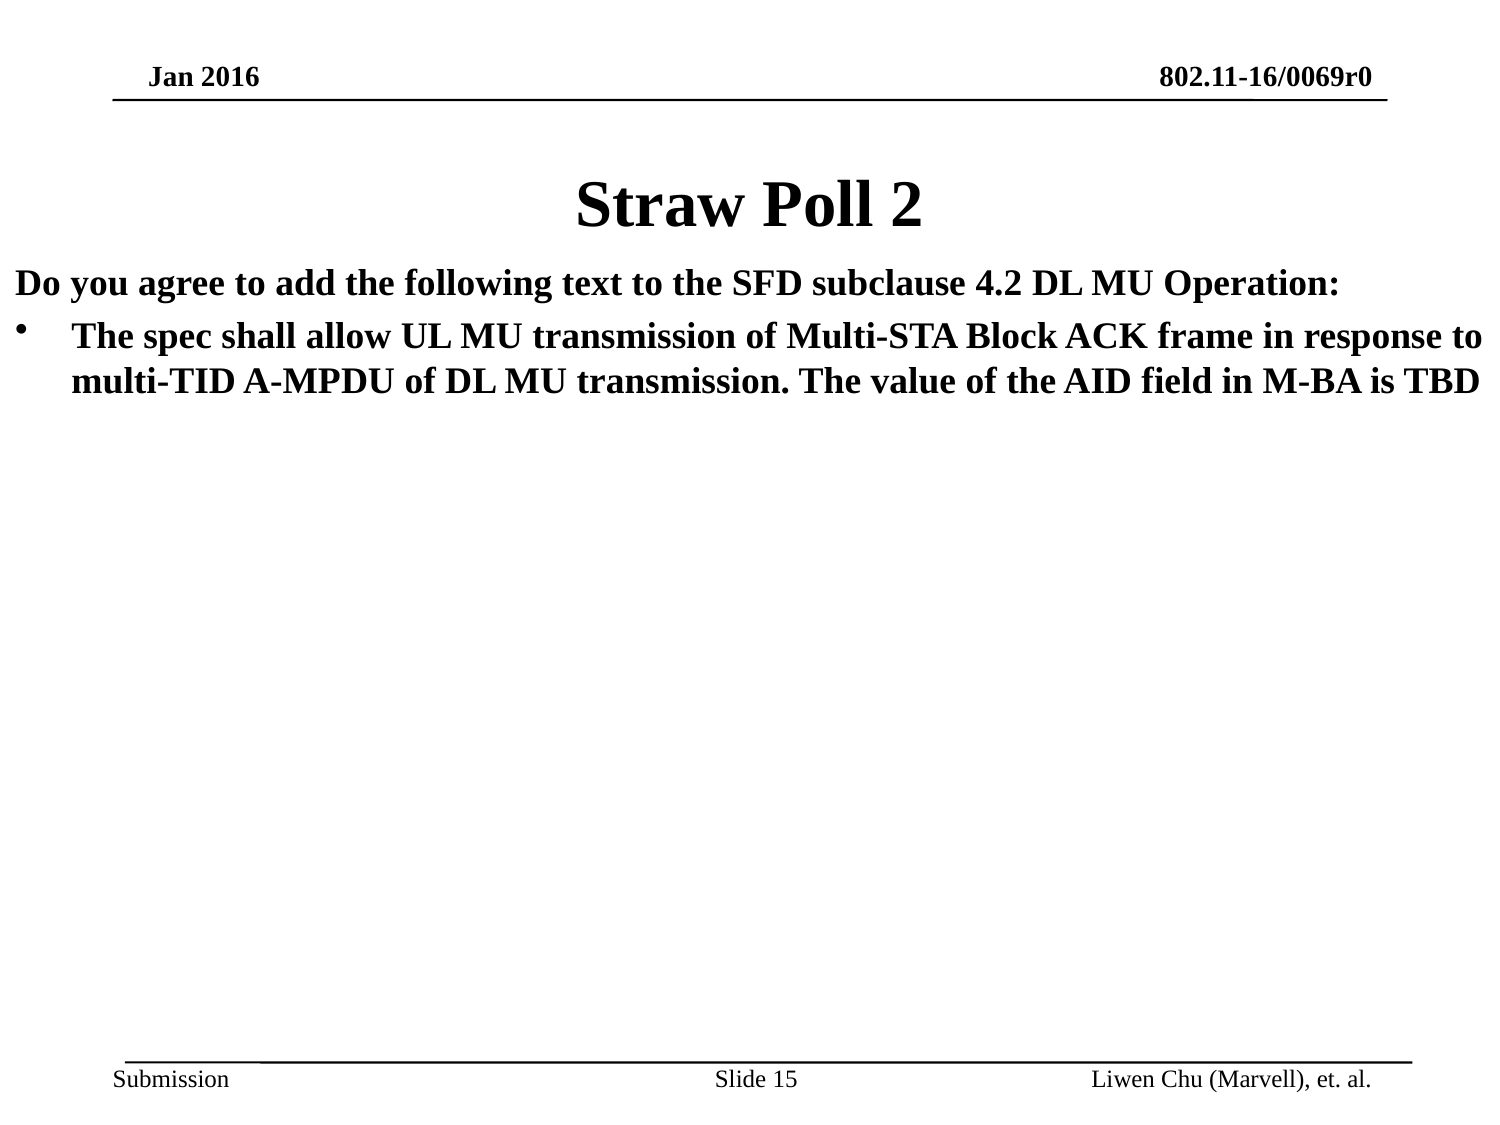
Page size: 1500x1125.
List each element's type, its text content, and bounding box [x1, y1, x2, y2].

list Do you agree to add the following text to the SFD subclause 4.2 DL MU Operation: The spec shall allow UL MU transmission of Multi-STA Block ACK frame in response to multi-TID A-MPDU of DL MU transmission. The value of the AID field in M-BA is TBD [0, 250, 1500, 1026]
footer Liwen Chu (Marvell), et. al. [1087, 1061, 1373, 1093]
slide_number Slide 15 [712, 1061, 800, 1093]
title Straw Poll 2 [112, 112, 1388, 250]
